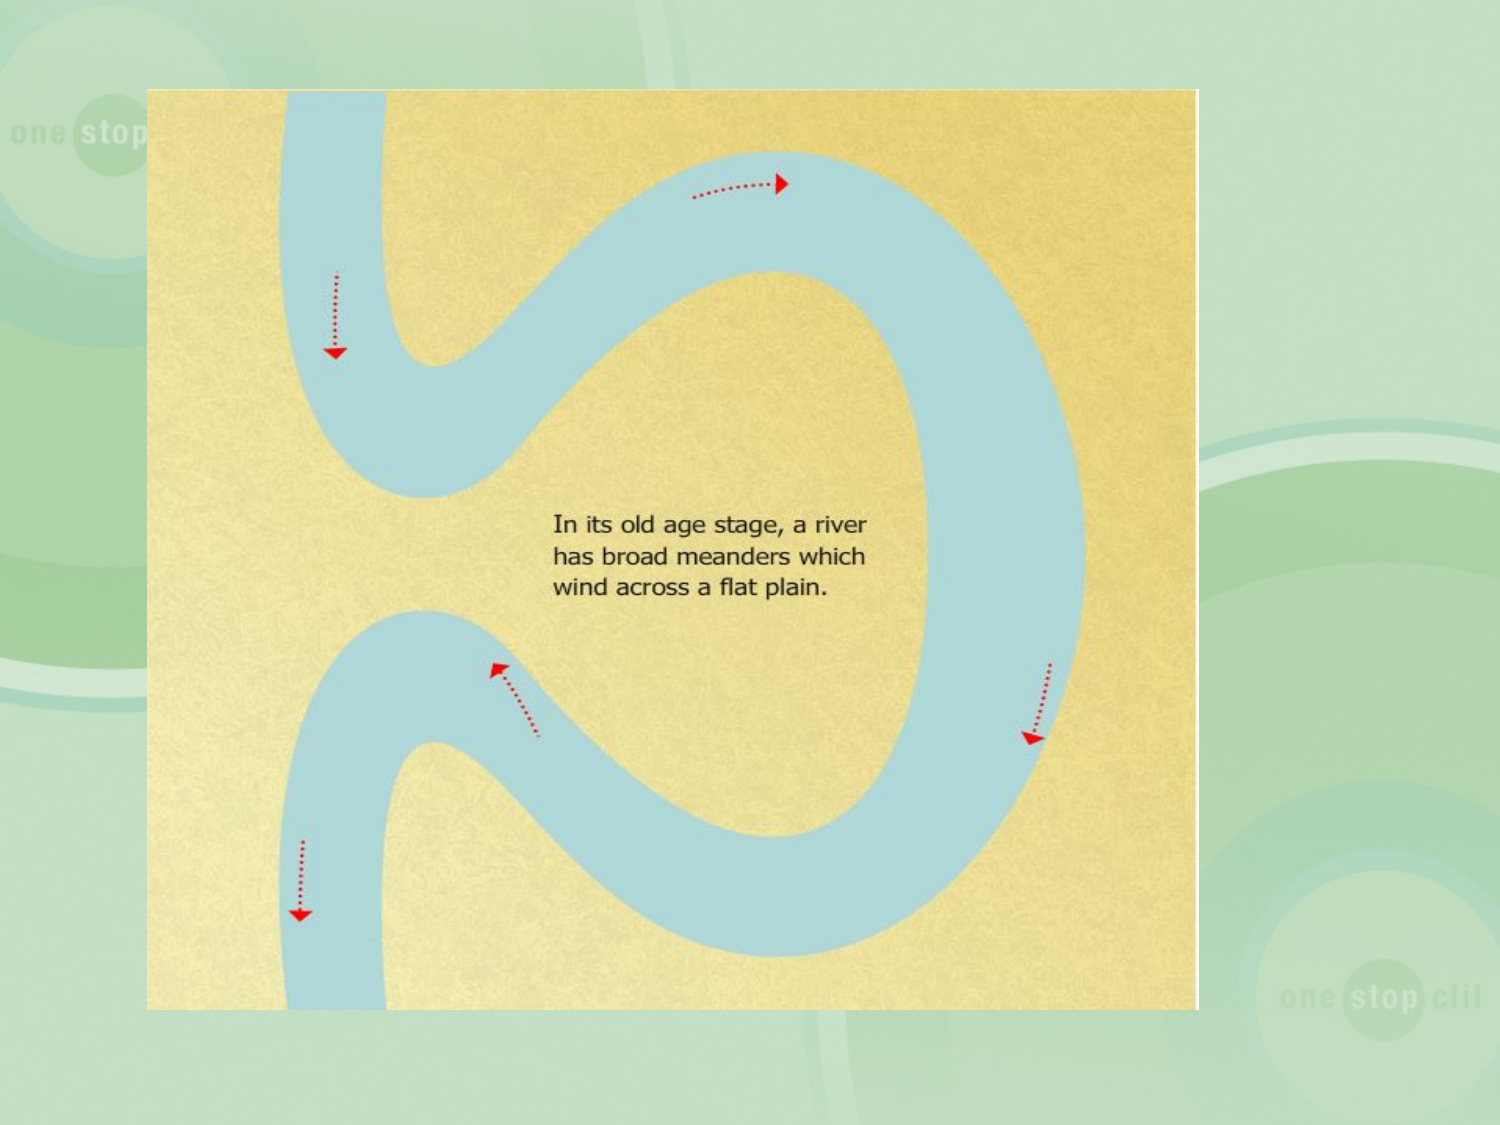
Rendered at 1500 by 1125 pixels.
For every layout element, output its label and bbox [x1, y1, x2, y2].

picture [0, 0, 1500, 1125]
list [147, 89, 1200, 1010]
